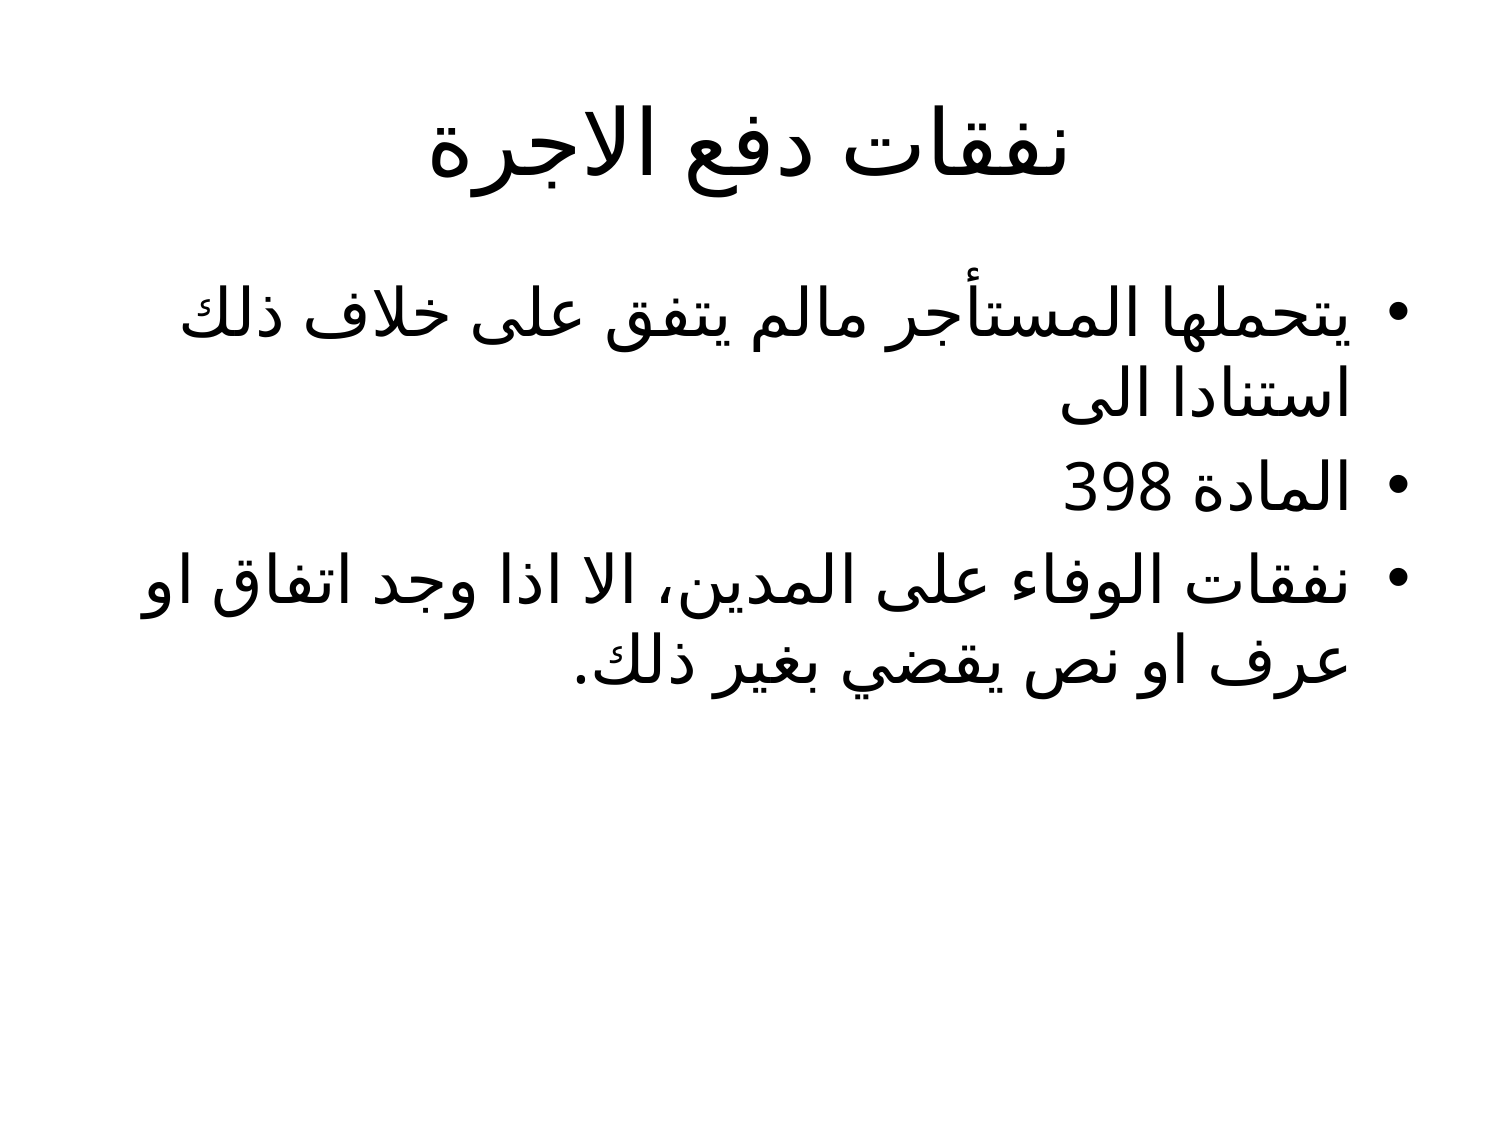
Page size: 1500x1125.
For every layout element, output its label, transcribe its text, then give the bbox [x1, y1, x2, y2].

title نفقات دفع الاجرة [75, 45, 1425, 233]
list يتحملها المستأجر مالم يتفق على خلاف ذلك استنادا الى المادة 398 نفقات الوفاء على المدين، الا اذا وجد اتفاق او عرف او نص يقضي بغیر ذلك. [75, 262, 1425, 1005]
